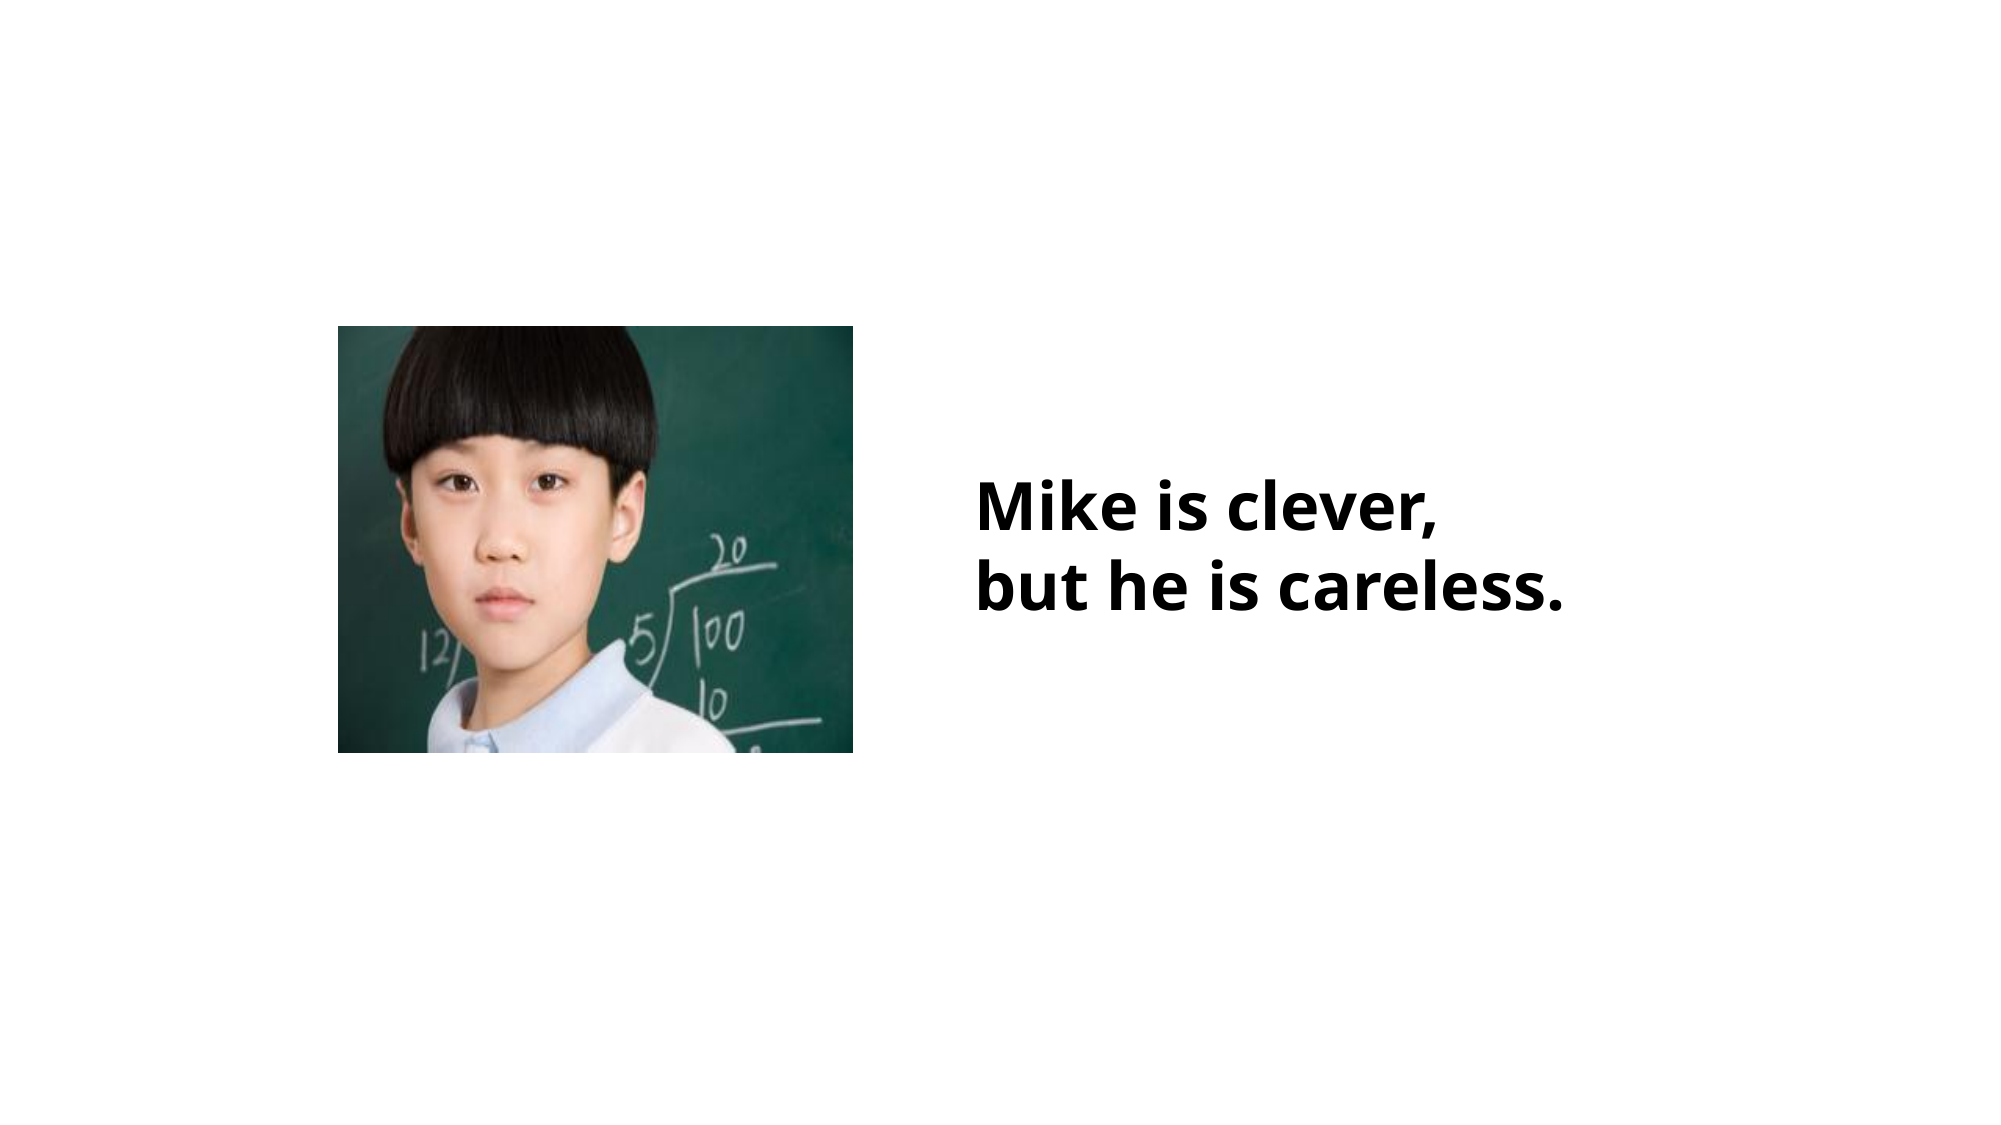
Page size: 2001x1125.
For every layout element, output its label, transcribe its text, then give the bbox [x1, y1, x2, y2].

picture [338, 326, 853, 753]
text_box Mike is clever, but he is careless. [942, 456, 1599, 631]
